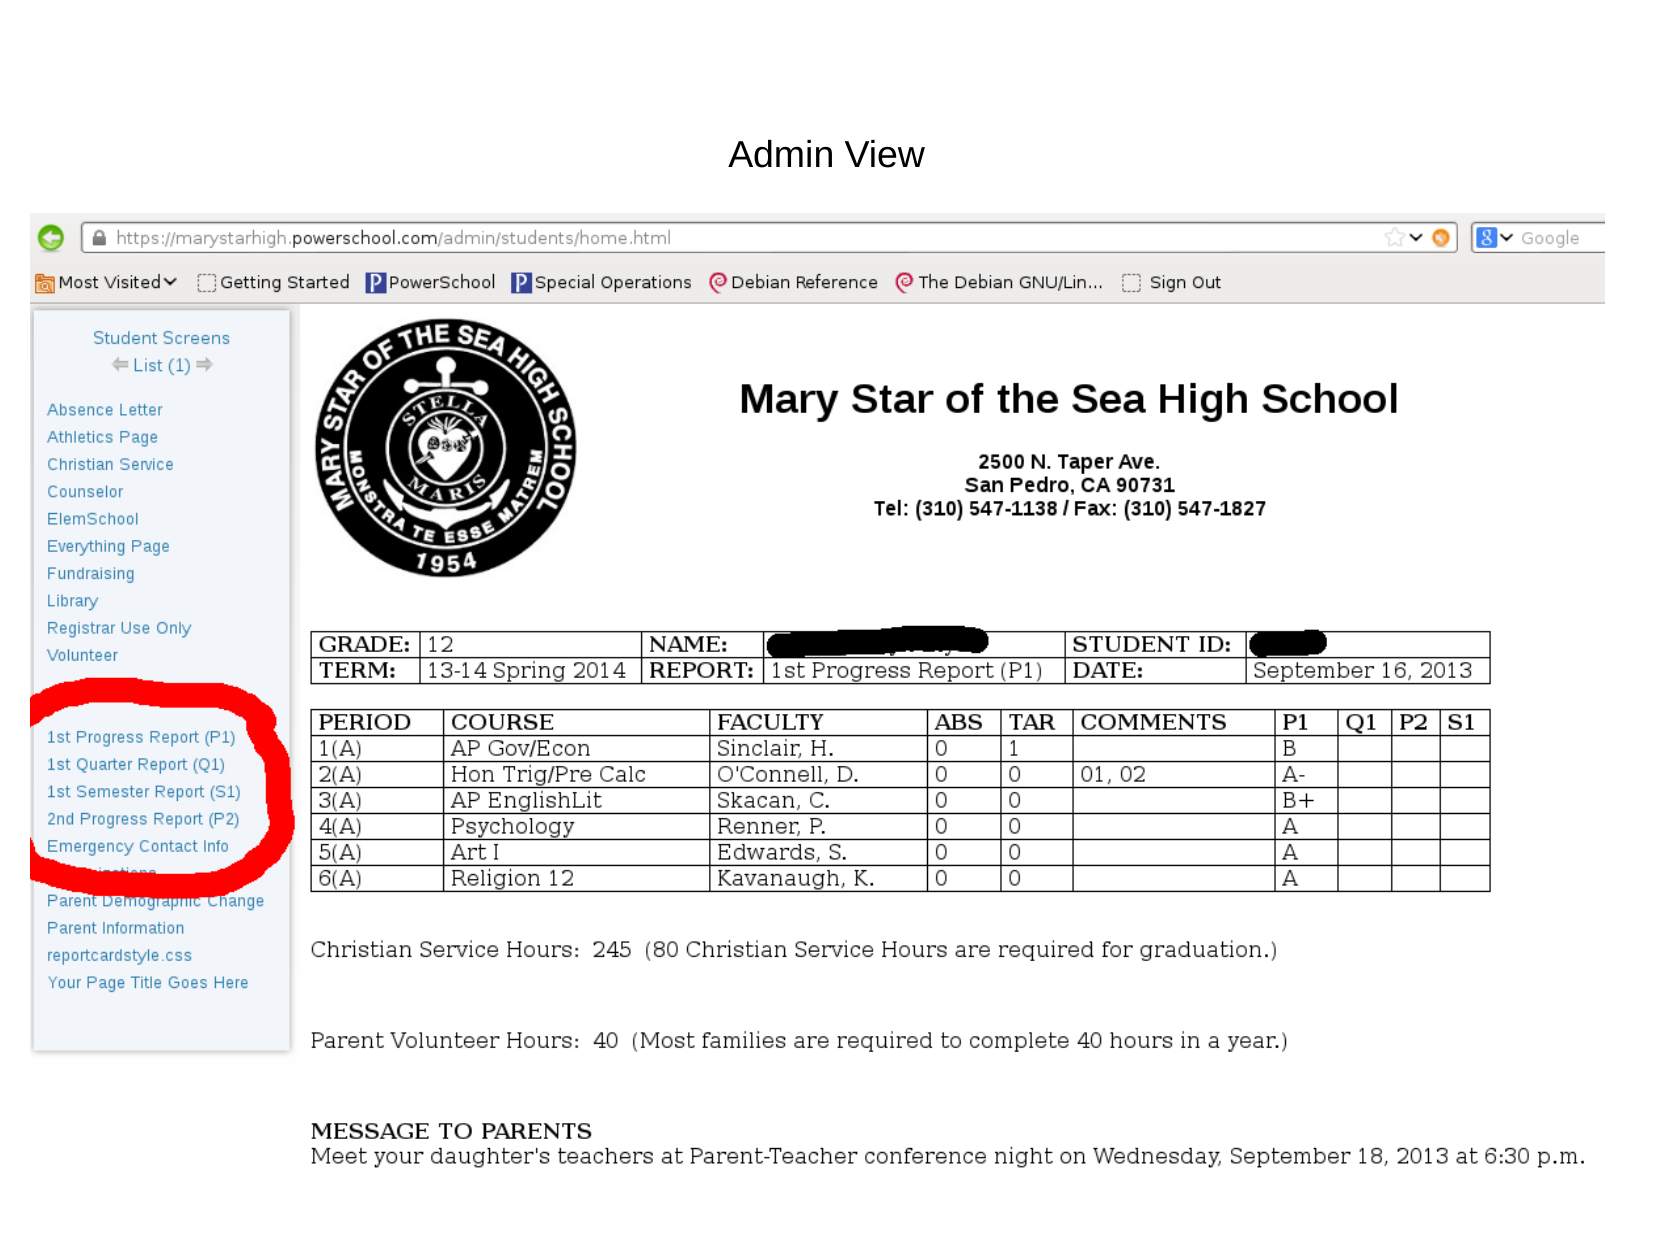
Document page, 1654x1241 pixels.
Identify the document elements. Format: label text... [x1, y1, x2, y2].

picture [29, 213, 1606, 1201]
text_box Admin View [82, 49, 1571, 212]
